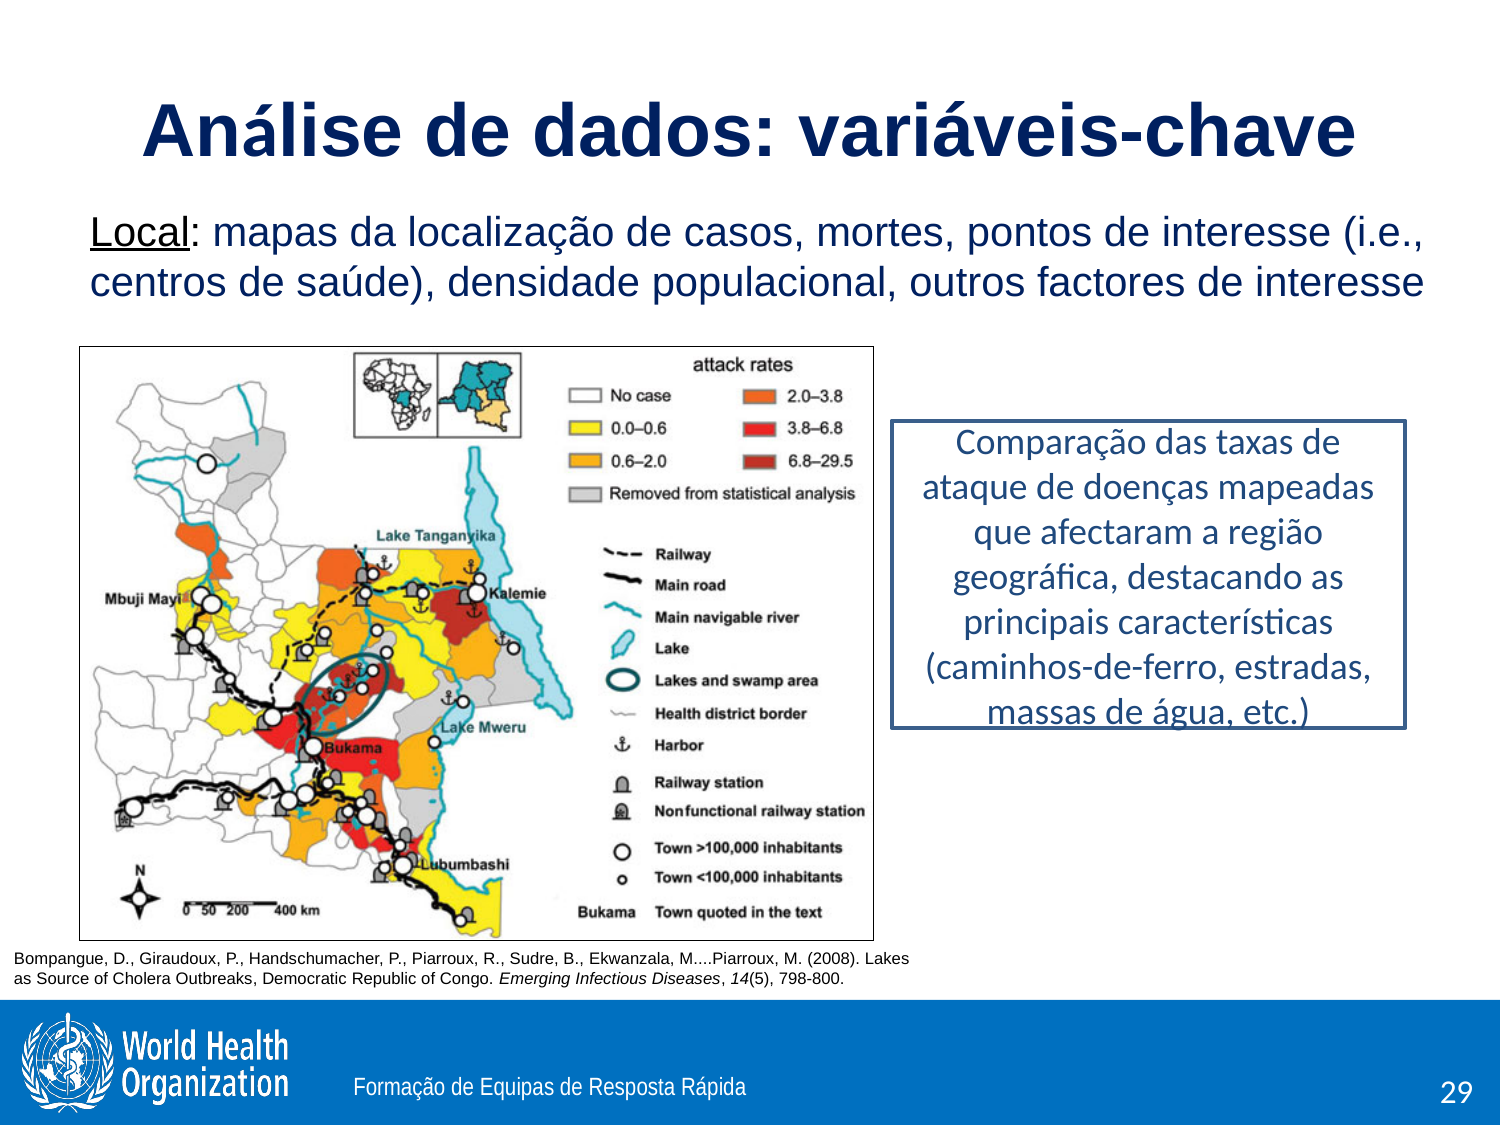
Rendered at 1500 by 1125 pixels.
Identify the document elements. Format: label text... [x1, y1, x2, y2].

text_box Bompangue, D., Giraudoux, P., Handschumacher, P., Piarroux, R., Sudre, B., Ekwanzala, M....Piarroux, M. (2008). Lakes as Source of Cholera Outbreaks, Democratic Republic of Congo. Emerging Infectious Diseases, 14(5), 798-800. [0, 940, 938, 996]
text_box Comparação das taxas de ataque de doenças mapeadas que afectaram a região geográfica, destacando as principais características (caminhos-de-ferro, estradas, massas de água, etc.) [890, 419, 1407, 730]
title Análise de dados: variáveis-chave [75, 45, 1425, 196]
picture [21, 1012, 288, 1113]
picture [79, 345, 874, 941]
text_box Local: mapas da localização de casos, mortes, pontos de interesse (i.e., centros de saúde), densidade populacional, outros factores de interesse [0, 196, 1500, 336]
